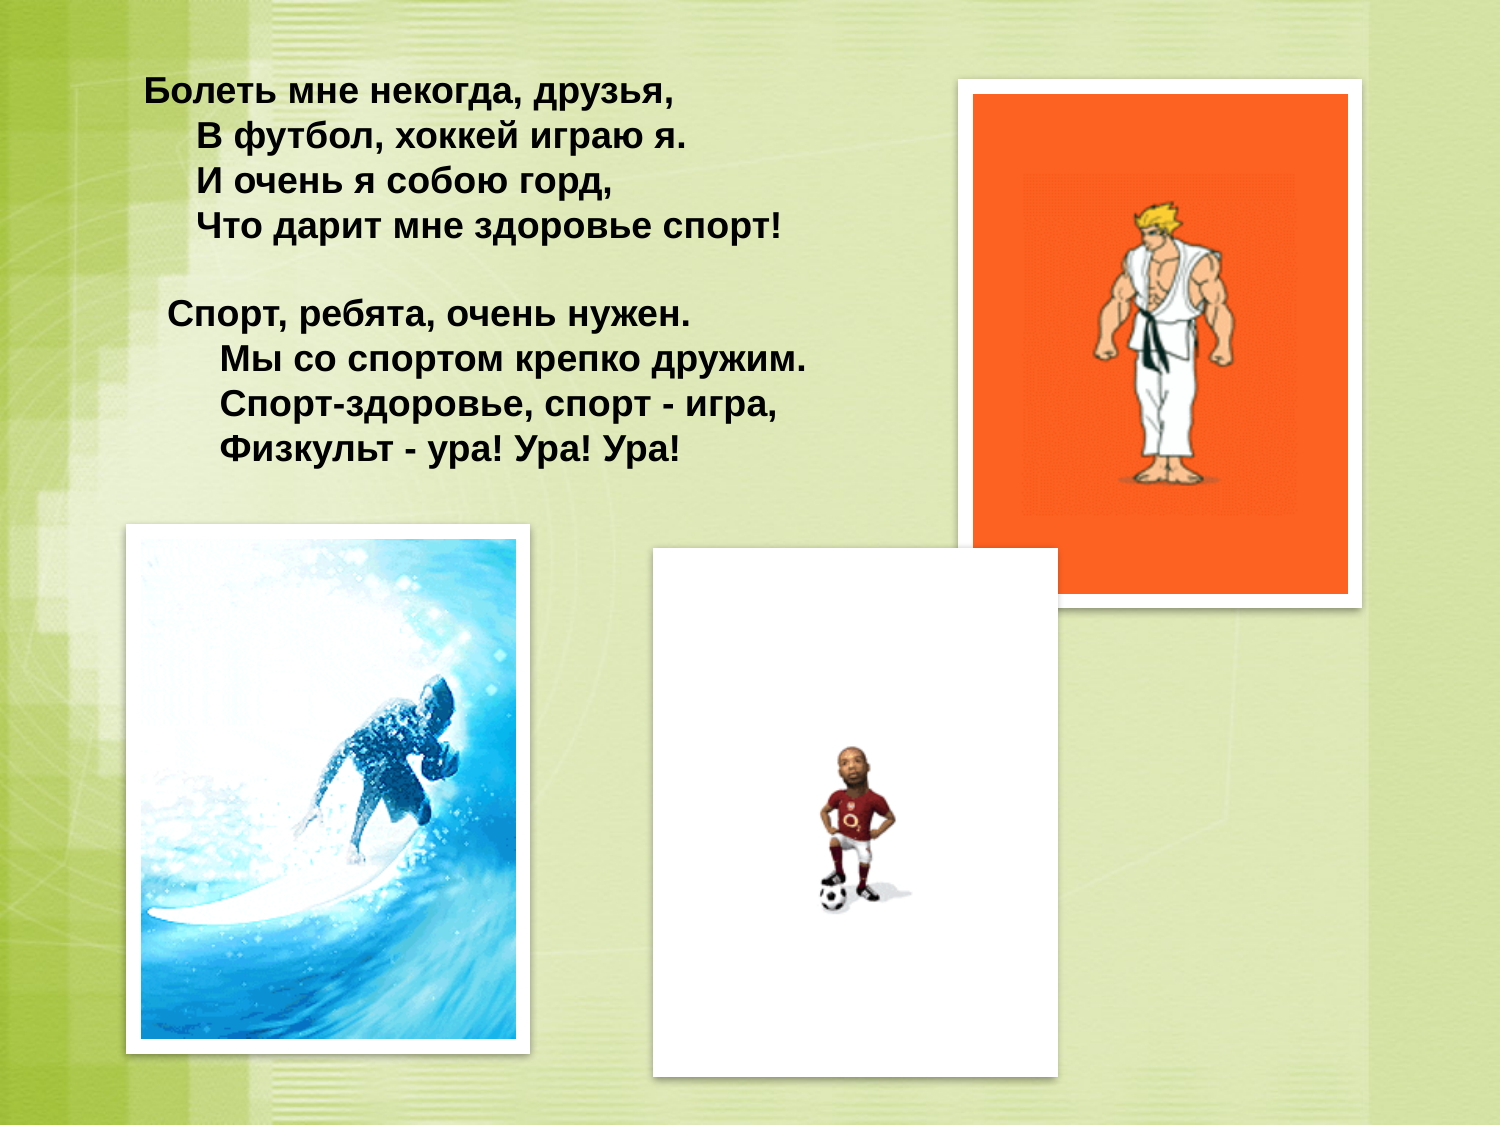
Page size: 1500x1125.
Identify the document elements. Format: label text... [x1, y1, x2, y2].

picture [0, 0, 1500, 1125]
text_box Спорт, ребята, очень нужен. Мы со спортом крепко дружим. Спорт-здоровье, спорт - игра, Физкульт - ура! Ура! Ура! [152, 281, 844, 476]
text_box Болеть мне некогда, друзья, В футбол, хоккей играю я. И очень я собою горд, Что дарит мне здоровье спорт! [128, 58, 879, 254]
